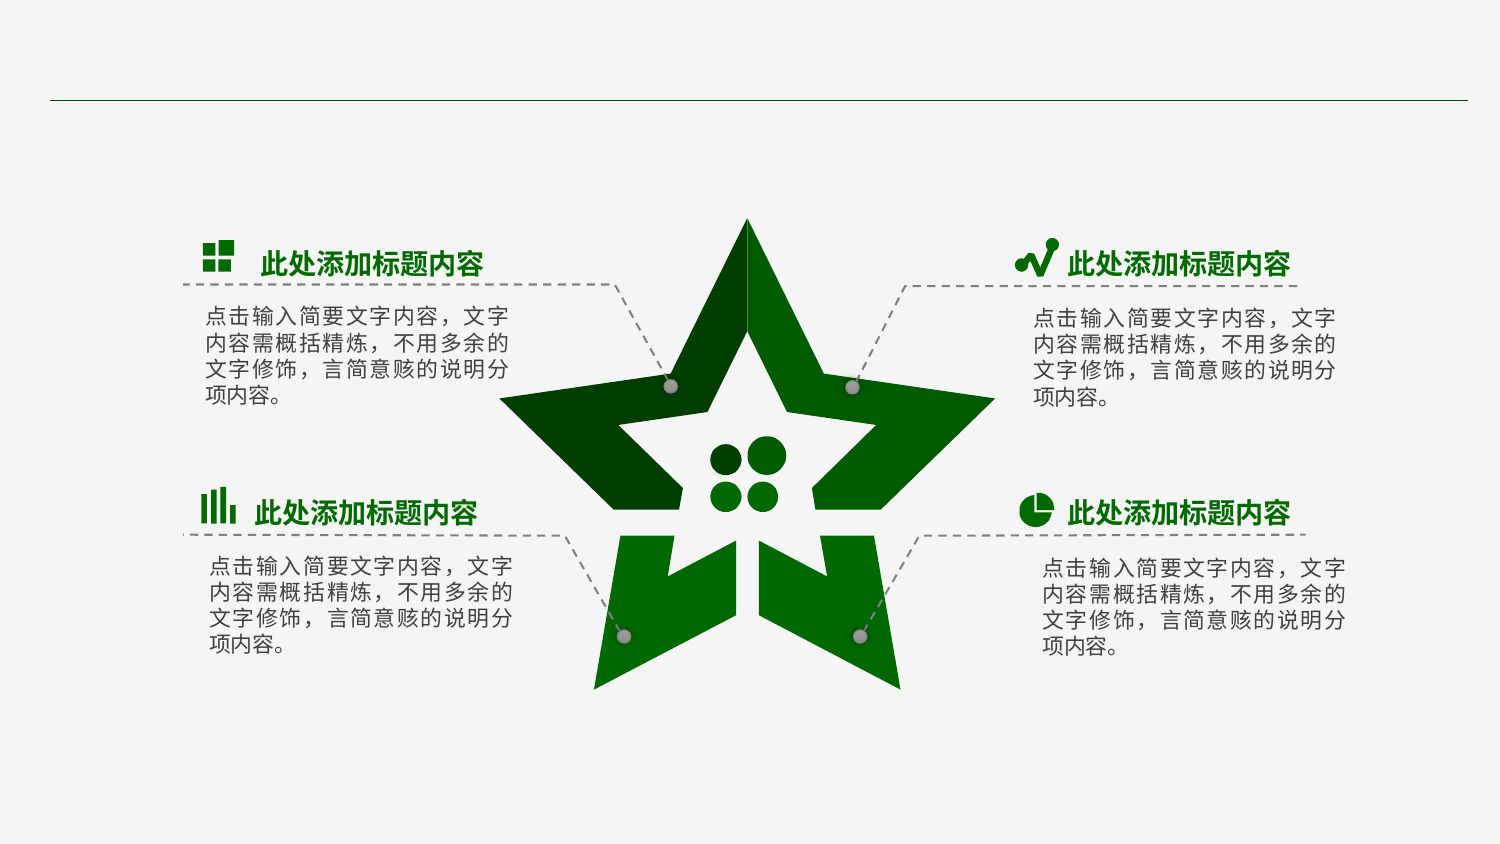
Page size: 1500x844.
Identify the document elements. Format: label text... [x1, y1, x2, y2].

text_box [183, 284, 678, 393]
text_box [1014, 221, 1336, 288]
text_box 点击输入简要文字内容，文字内容需概括精炼，不用多余的文字修饰，言简意赅的说明分项内容。 [190, 393, 499, 416]
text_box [201, 471, 523, 534]
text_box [853, 534, 1306, 644]
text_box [202, 221, 529, 284]
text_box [183, 534, 631, 644]
text_box 点击输入简要文字内容，文字内容需概括精炼，不用多余的文字修饰，言简意赅的说明分项内容。 [1018, 297, 1353, 417]
text_box 点击输入简要文字内容，文字内容需概括精炼，不用多余的文字修饰，言简意赅的说明分项内容。 [1027, 546, 1362, 667]
text_box 点击输入简要文字内容，文字内容需概括精炼，不用多余的文字修饰，言简意赅的说明分项内容。 [194, 644, 499, 665]
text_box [845, 286, 1303, 395]
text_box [499, 218, 995, 690]
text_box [1019, 470, 1336, 538]
